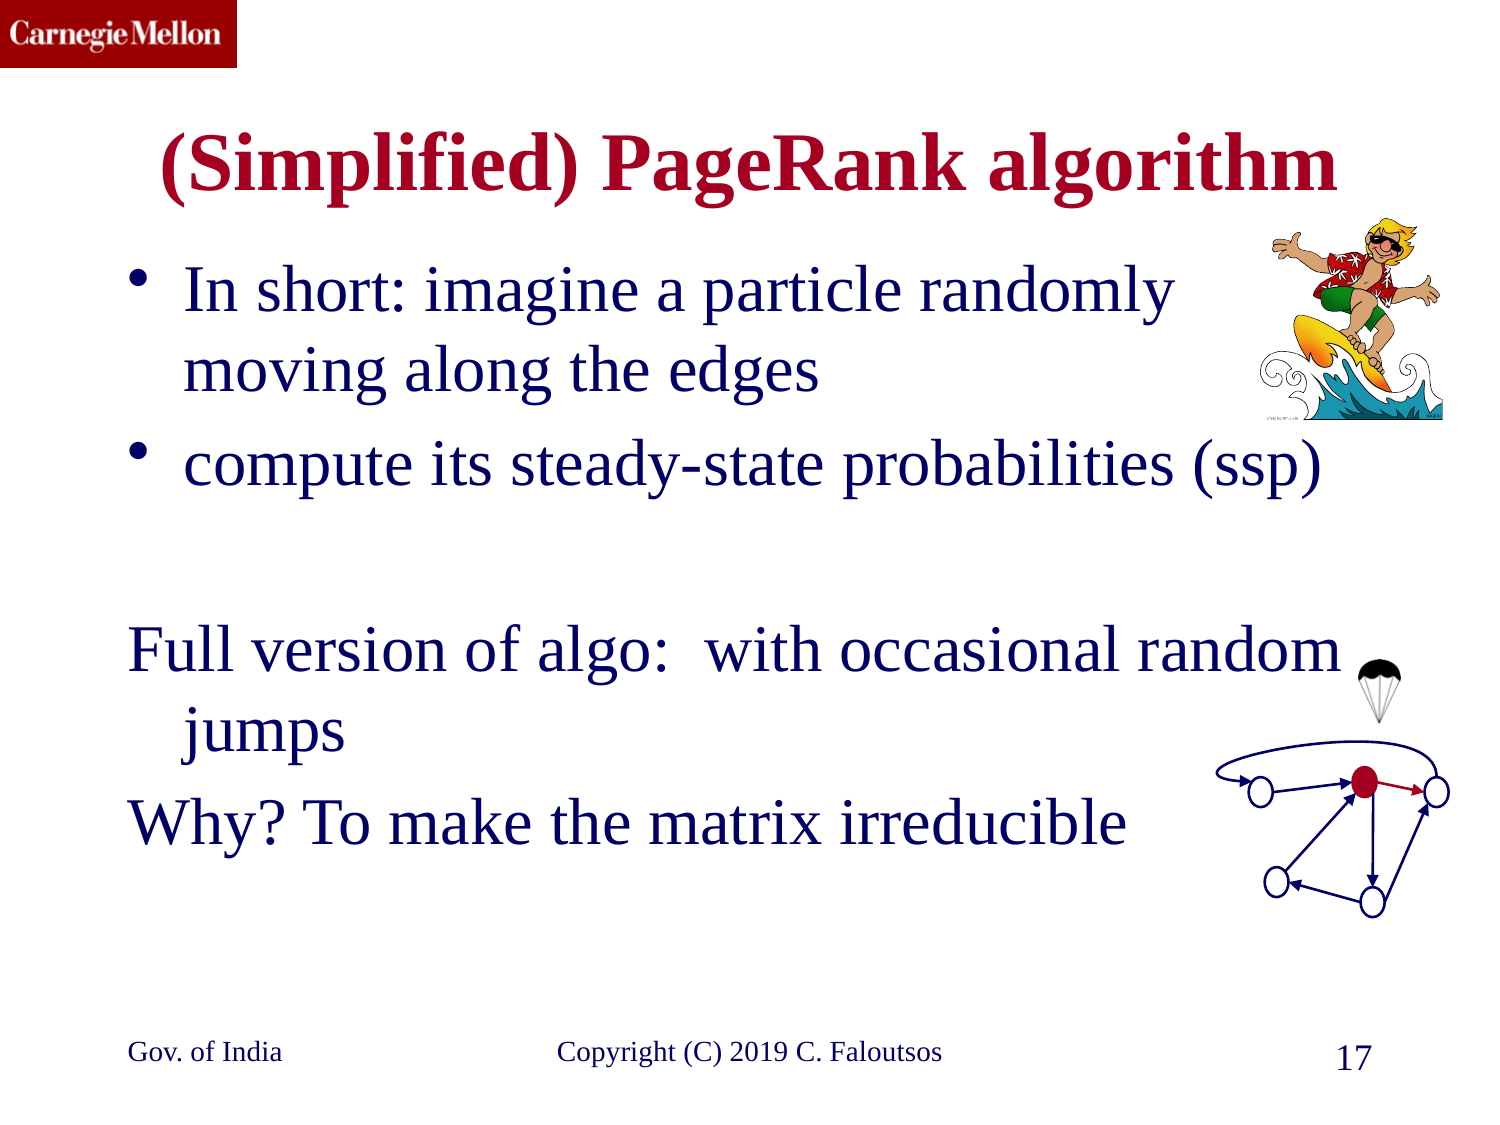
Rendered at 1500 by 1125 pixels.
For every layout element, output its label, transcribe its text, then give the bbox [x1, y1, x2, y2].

title (Simplified) PageRank algorithm [112, 99, 1388, 213]
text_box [1248, 766, 1449, 918]
list In short: imagine a particle randomly moving along the edges compute its steady-state probabilities (ssp) Full version of algo: with occasional random jumps Why? To make the matrix irreducible [112, 237, 1388, 1001]
slide_number 17 [1074, 1024, 1388, 1101]
picture [1256, 212, 1449, 425]
picture [1358, 659, 1401, 724]
picture [0, 0, 237, 68]
slide_number Gov. of India [112, 1024, 426, 1101]
footer Copyright (C) 2019 C. Faloutsos [512, 1024, 988, 1101]
